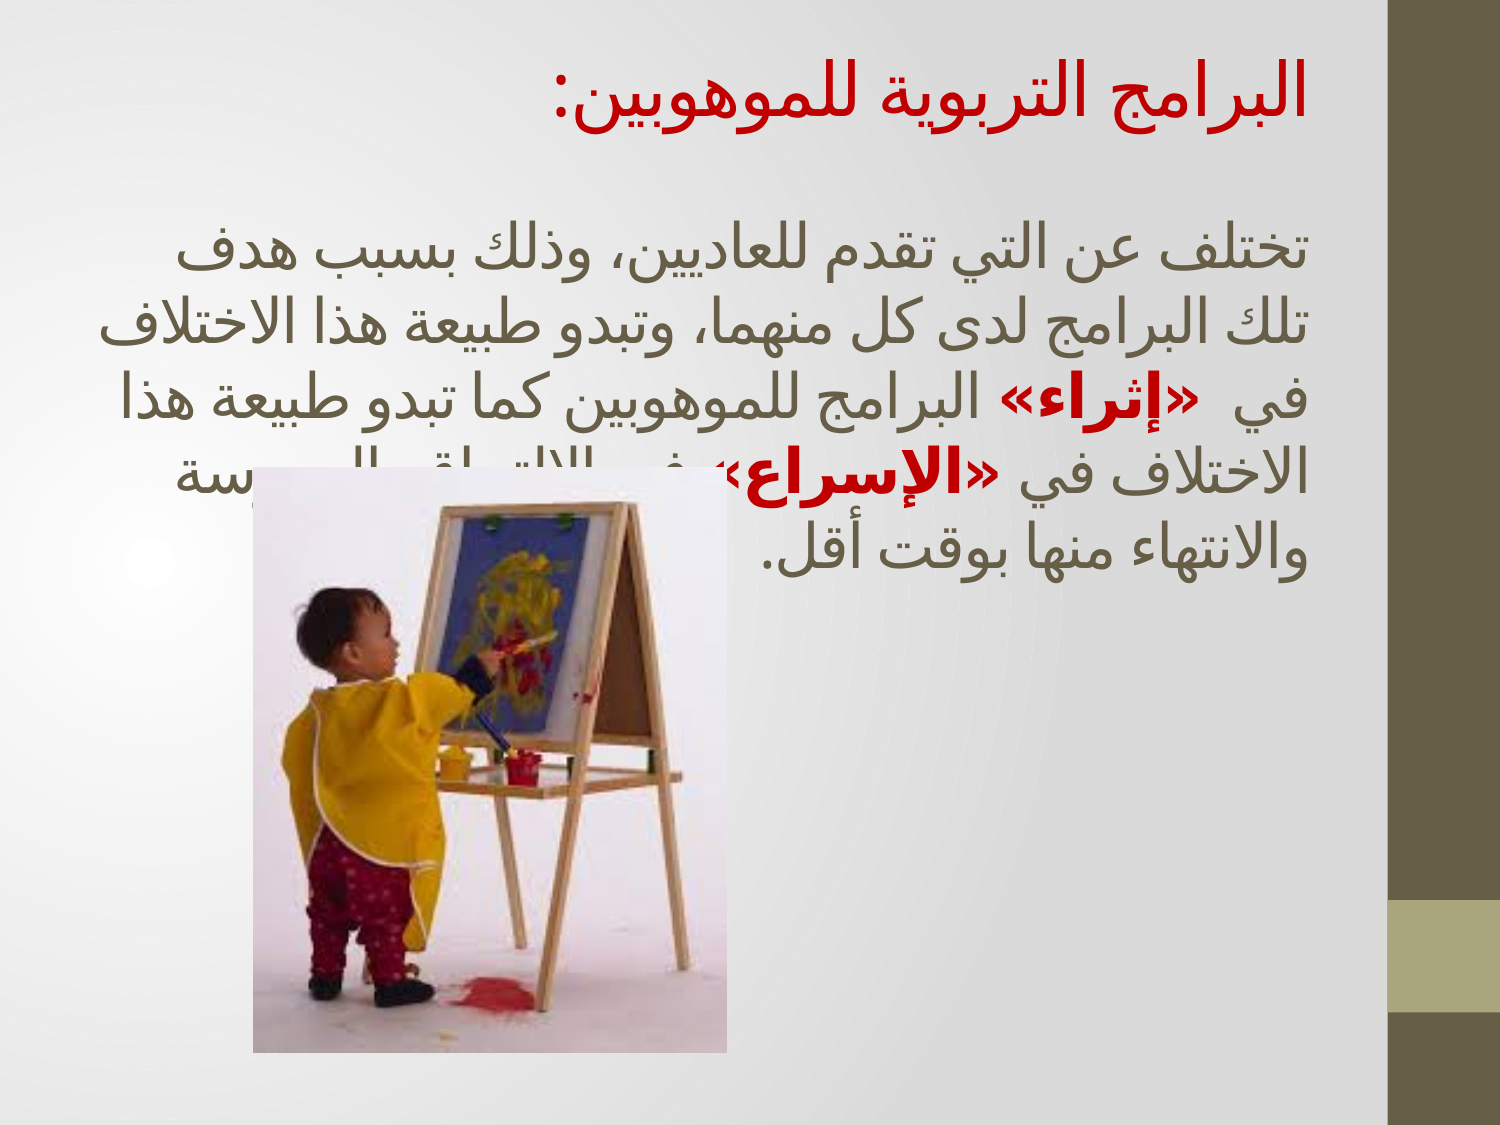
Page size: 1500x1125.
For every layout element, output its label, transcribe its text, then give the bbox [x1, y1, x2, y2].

title البرامج التربوية للموهوبين: تختلف عن التي تقدم للعاديين، وذلك بسبب هدف تلك البرامج لدى كل منهما، وتبدو طبيعة هذا الاختلاف في «إثراء» البرامج للموهوبين كما تبدو طبيعة هذا الاختلاف في «الإسراع» في الالتحاق بالمدرسة والانتهاء منها بوقت أقل. [76, 172, 1327, 361]
picture [253, 467, 727, 1054]
